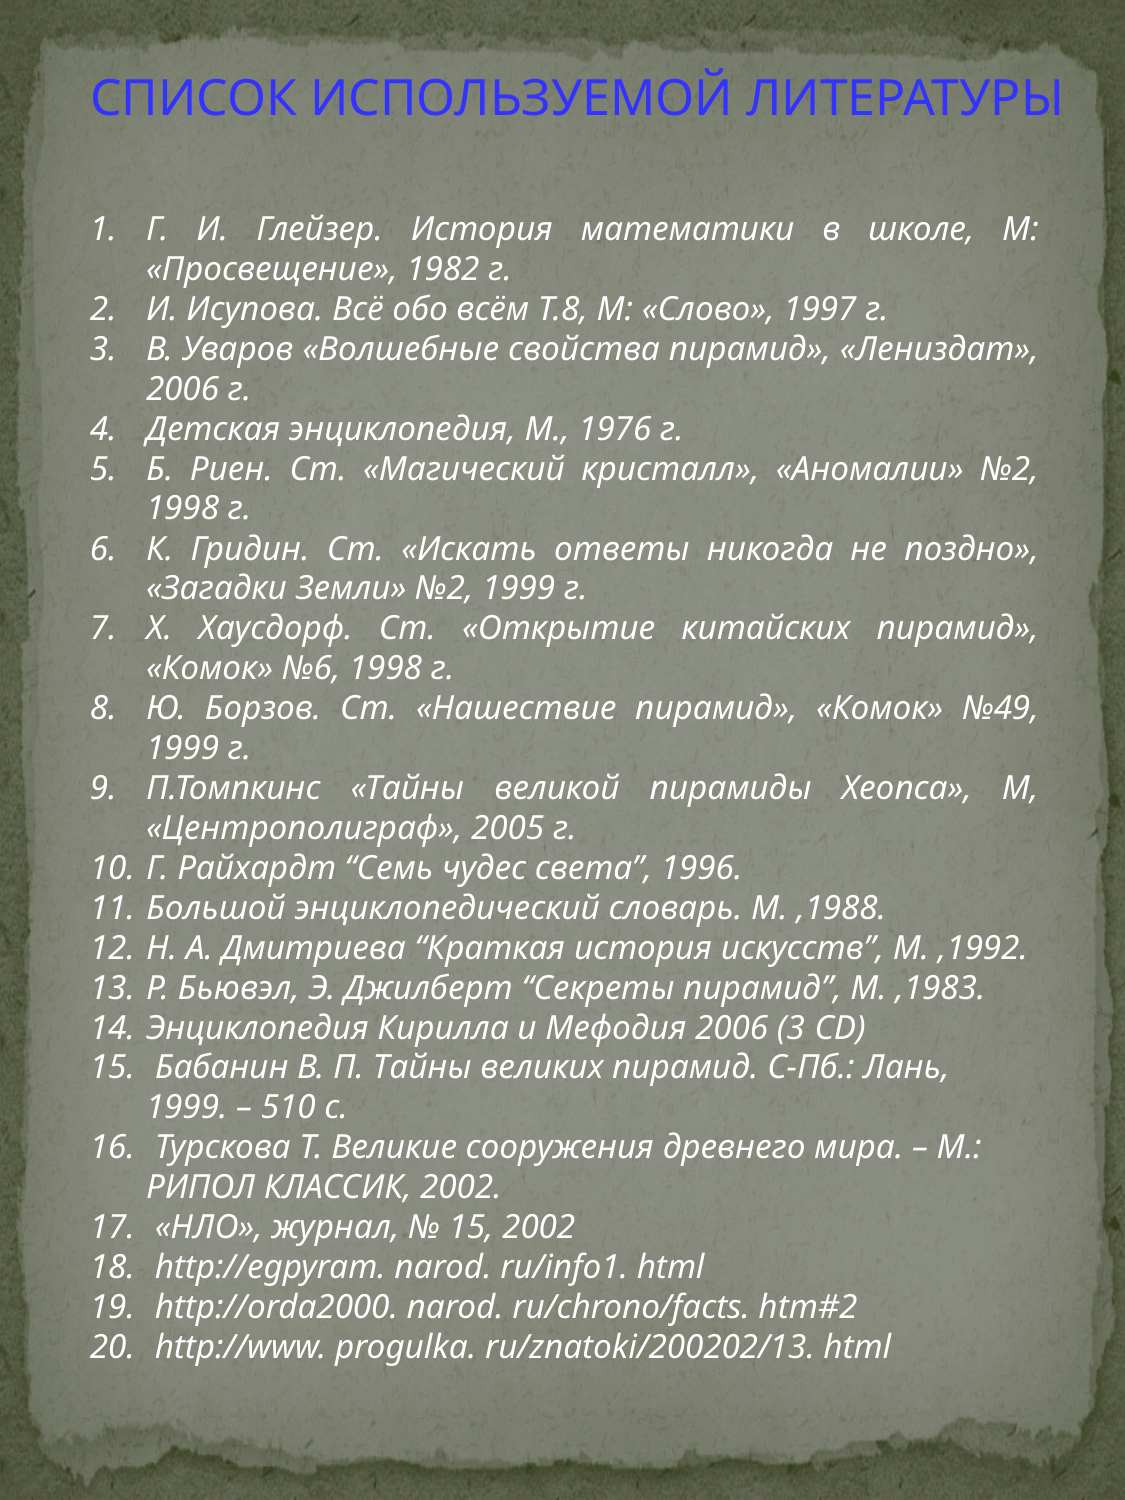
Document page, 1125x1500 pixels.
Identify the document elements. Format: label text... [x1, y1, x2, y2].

text_box Г. И. Глейзер. История математики в школе, М: «Просвещение», 1982 г. И. Исупова. Всё обо всём Т.8, М: «Слово», 1997 г. В. Уваров «Волшебные свойства пирамид», «Лениздат», 2006 г. Детская энциклопедия, М., 1976 г. Б. Риен. Ст. «Магический кристалл», «Аномалии» №2, 1998 г. К. Гридин. Ст. «Искать ответы никогда не поздно», «Загадки Земли» №2, 1999 г. Х. Хаусдорф. Ст. «Открытие китайских пирамид», «Комок» №6, 1998 г. Ю. Борзов. Ст. «Нашествие пирамид», «Комок» №49, 1999 г. П.Томпкинс «Тайны великой пирамиды Хеопса», М, «Центрополиграф», 2005 г. Г. Райхардт “Семь чудес света”, 1996. Большой энциклопедический словарь. М. ,1988. Н. А. Дмитриева “Краткая история искусств”, М. ,1992. Р. Бьювэл, Э. Джилберт “Секреты пирамид”, М. ,1983. Энциклопедия Кирилла и Мефодия 2006 (3 CD) Бабанин В. П. Тайны великих пирамид. С-Пб.: Лань, 1999. – 510 с. Турскова Т. Великие сооружения древнего мира. – М.: РИПОЛ КЛАССИК, 2002. «НЛО», журнал, № 15, 2002 http://egpyram. narod. ru/info1. html http://orda2000. narod. ru/chrono/facts. htm#2 http://www. progulka. ru/znatoki/200202/13. html [75, 199, 1055, 1373]
text_box СПИСОК ИСПОЛЬЗУЕМОЙ ЛИТЕРАТУРЫ [58, 58, 1096, 194]
